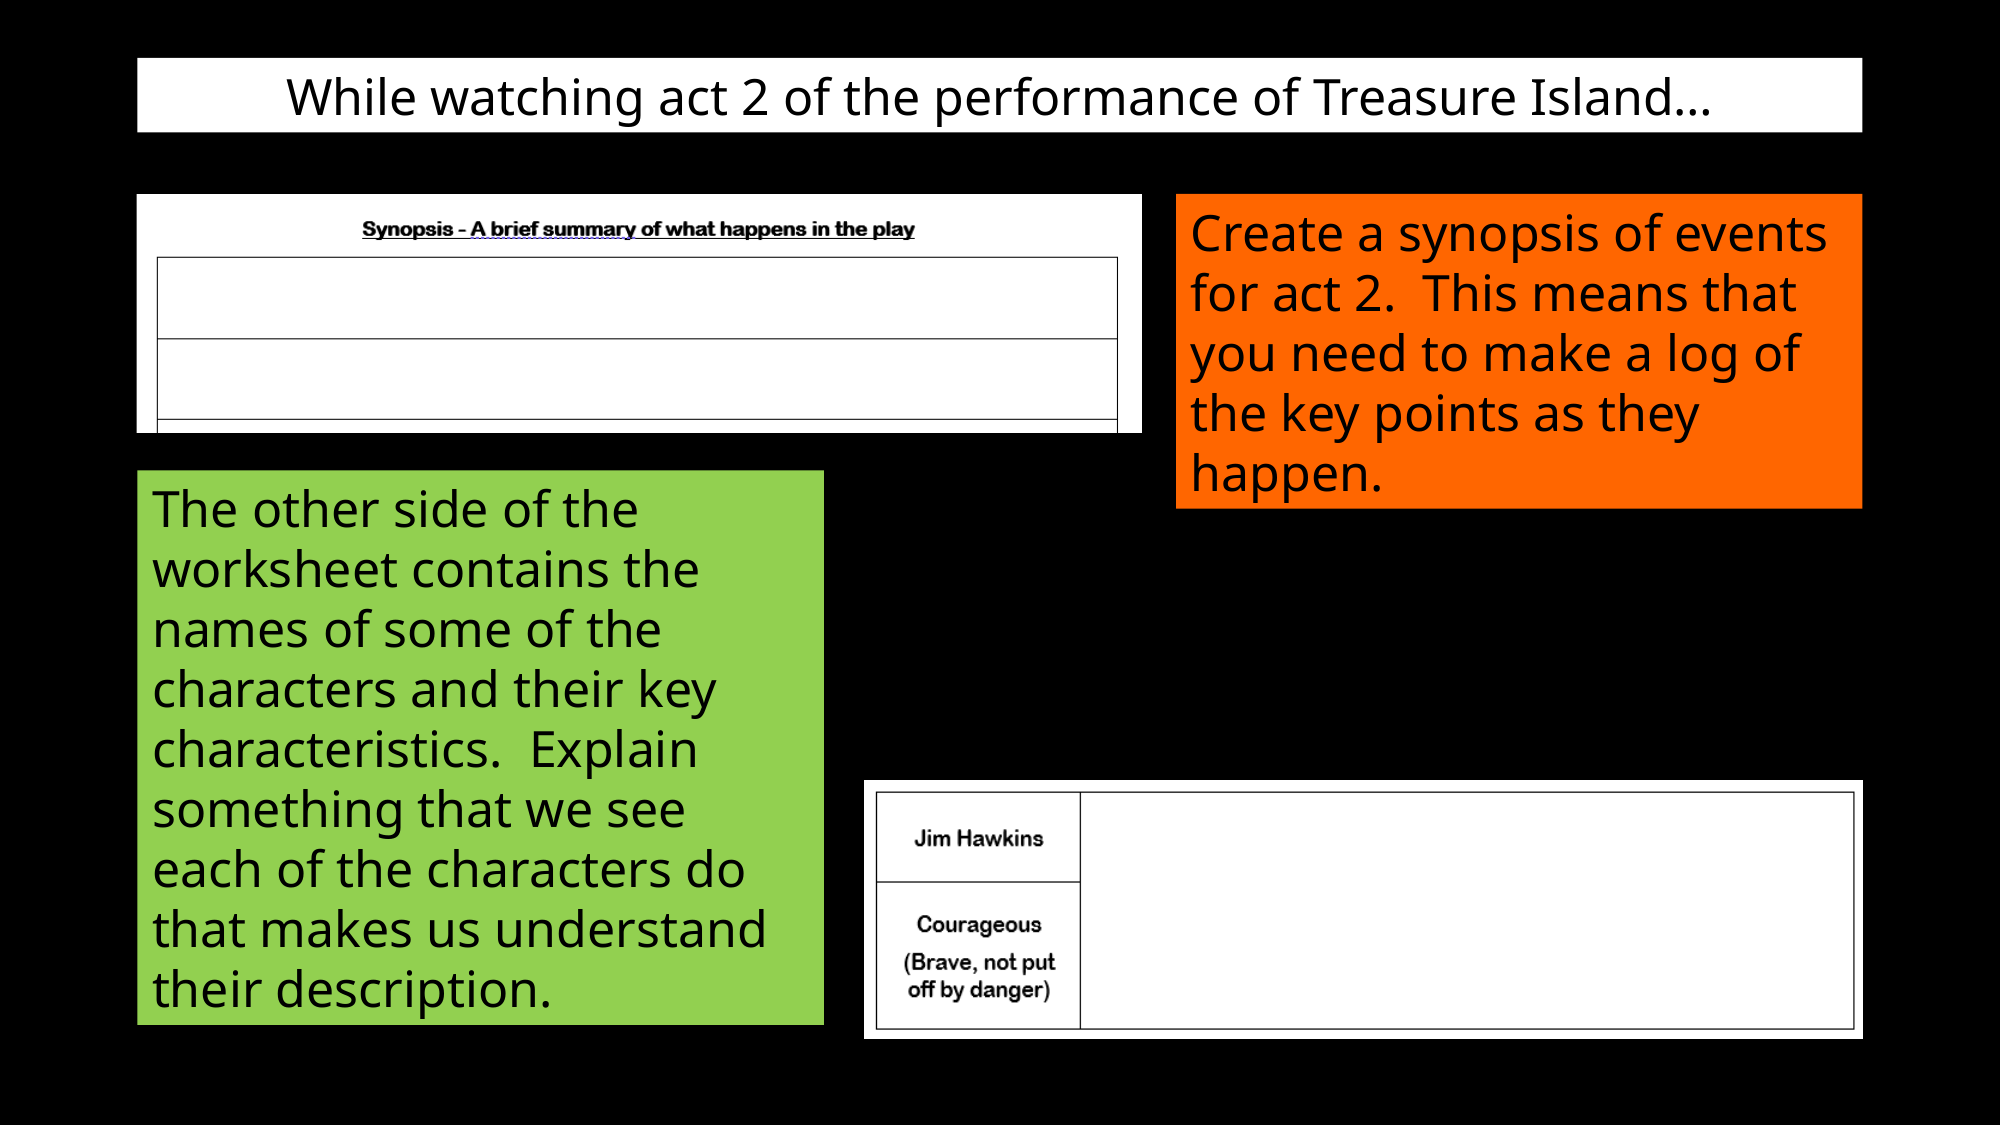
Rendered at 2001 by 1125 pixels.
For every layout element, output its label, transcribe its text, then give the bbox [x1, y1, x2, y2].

text_box The other side of the worksheet contains the names of some of the characters and their key characteristics. Explain something that we see each of the characters do that makes us understand their description. [137, 470, 824, 1025]
text_box Create a synopsis of events for act 2. This means that you need to make a log of the key points as they happen. [1176, 193, 1863, 509]
text_box While watching act 2 of the performance of Treasure Island… [137, 57, 1863, 133]
picture [864, 780, 1863, 1039]
picture [136, 193, 1142, 433]
